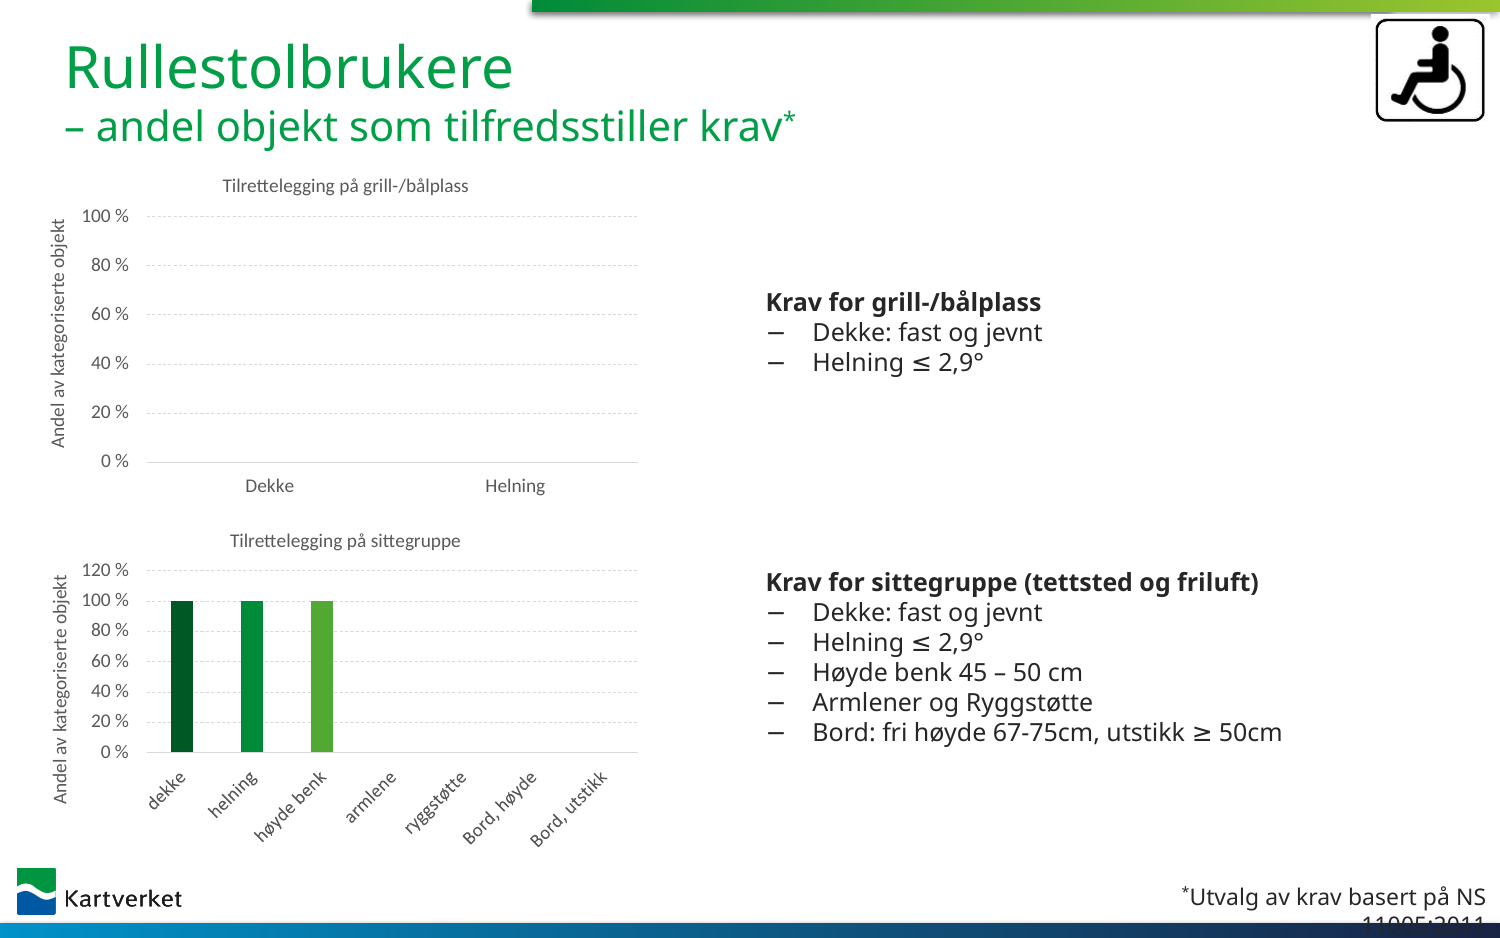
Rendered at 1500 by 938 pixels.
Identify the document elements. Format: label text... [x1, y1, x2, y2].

text_box Krav for sittegruppe (tettsted og friluft) Dekke: fast og jevnt Helning ≤ 2,9° Høyde benk 45 – 50 cm Armlener og Ryggstøtte Bord: fri høyde 67-75cm, utstikk ≥ 50cm [750, 559, 1500, 754]
picture [1371, 13, 1491, 127]
text_box Krav for grill-/bålplass Dekke: fast og jevnt Helning ≤ 2,9° [750, 279, 1452, 384]
text_box Rullestolbrukere – andel objekt som tilfredsstiller krav* [49, 14, 1431, 158]
text_box *Utvalg av krav basert på NS 11005:2011 [1068, 873, 1500, 938]
picture [41, 166, 650, 505]
picture [41, 520, 650, 859]
